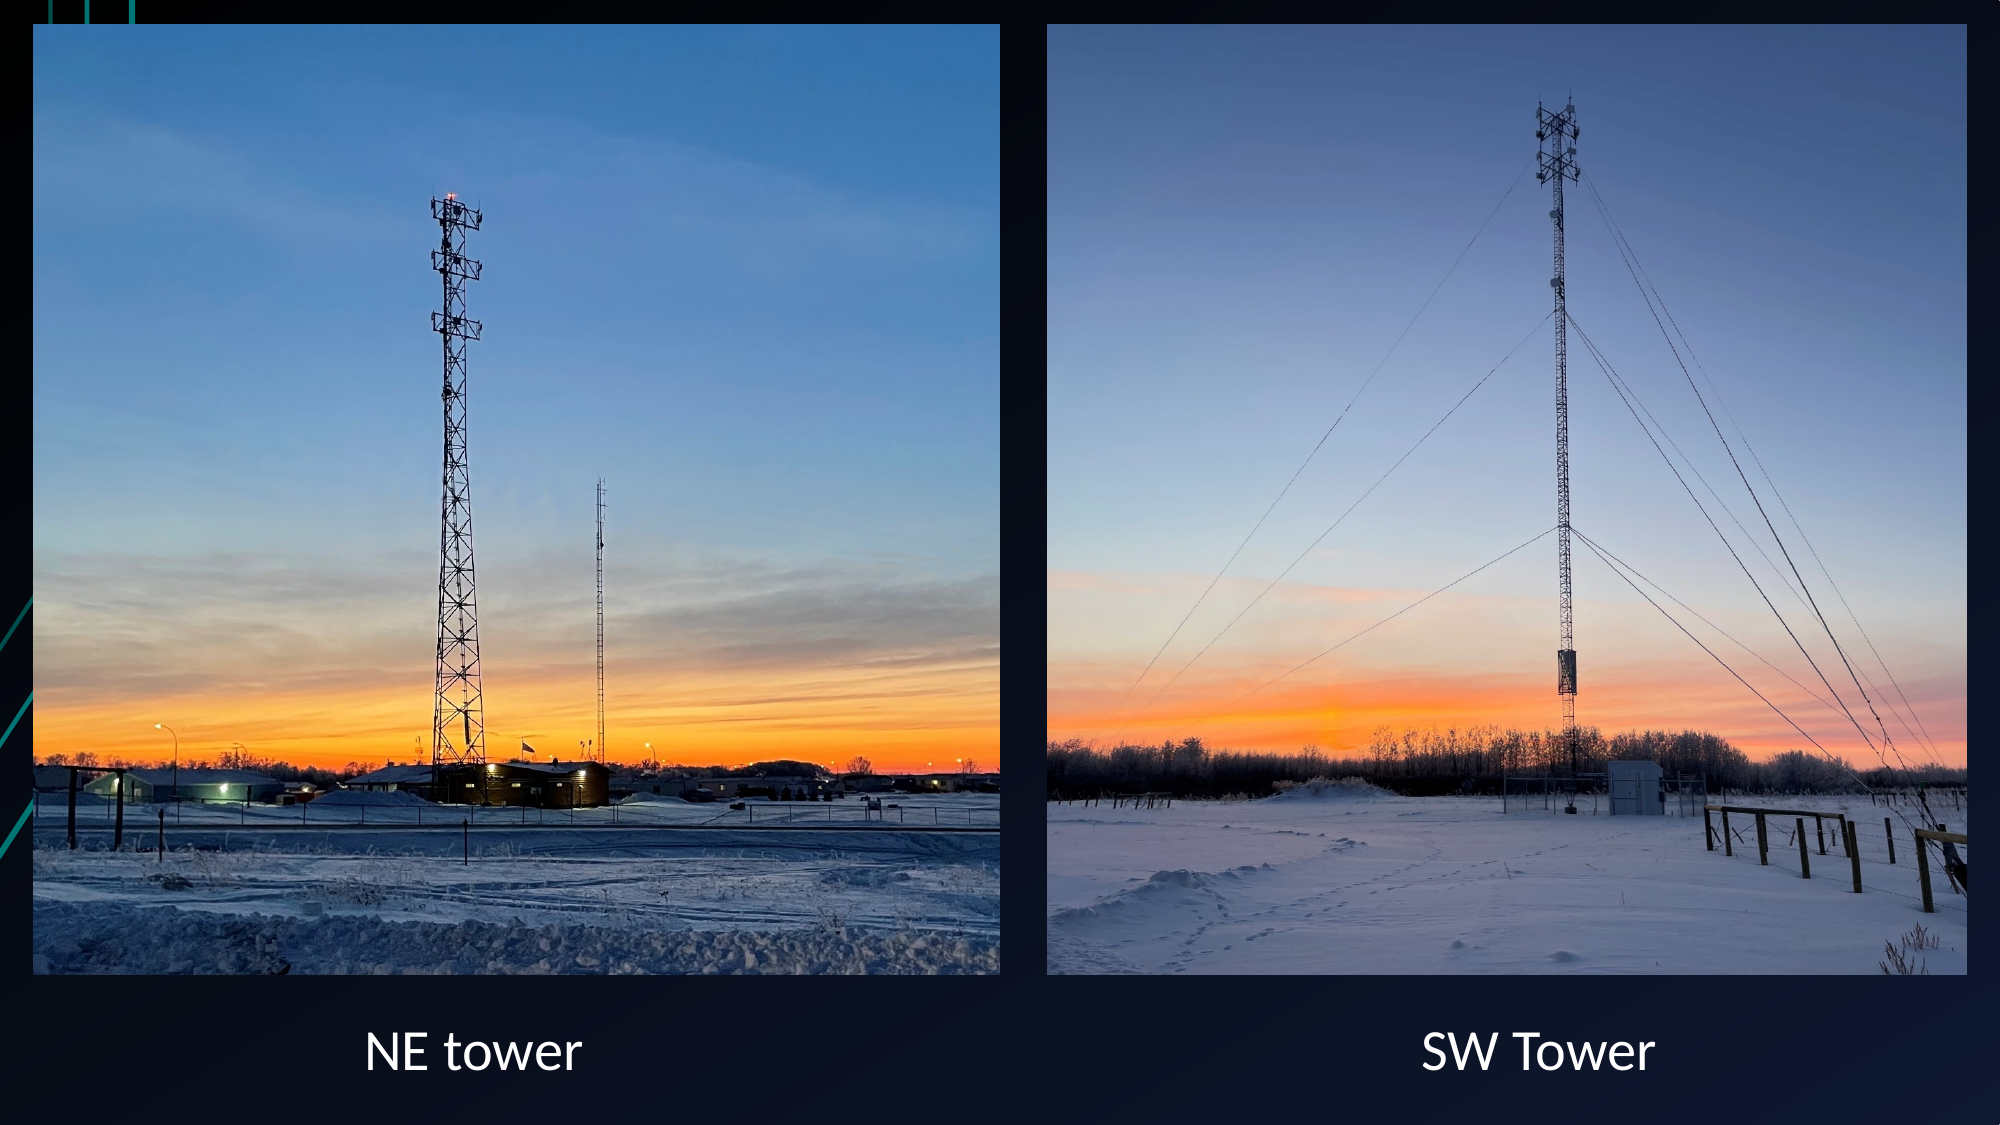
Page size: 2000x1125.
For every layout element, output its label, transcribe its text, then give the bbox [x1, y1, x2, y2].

text_box SW Tower [1406, 1004, 1695, 1089]
picture [33, 24, 1967, 976]
text_box NE tower [349, 1004, 638, 1089]
